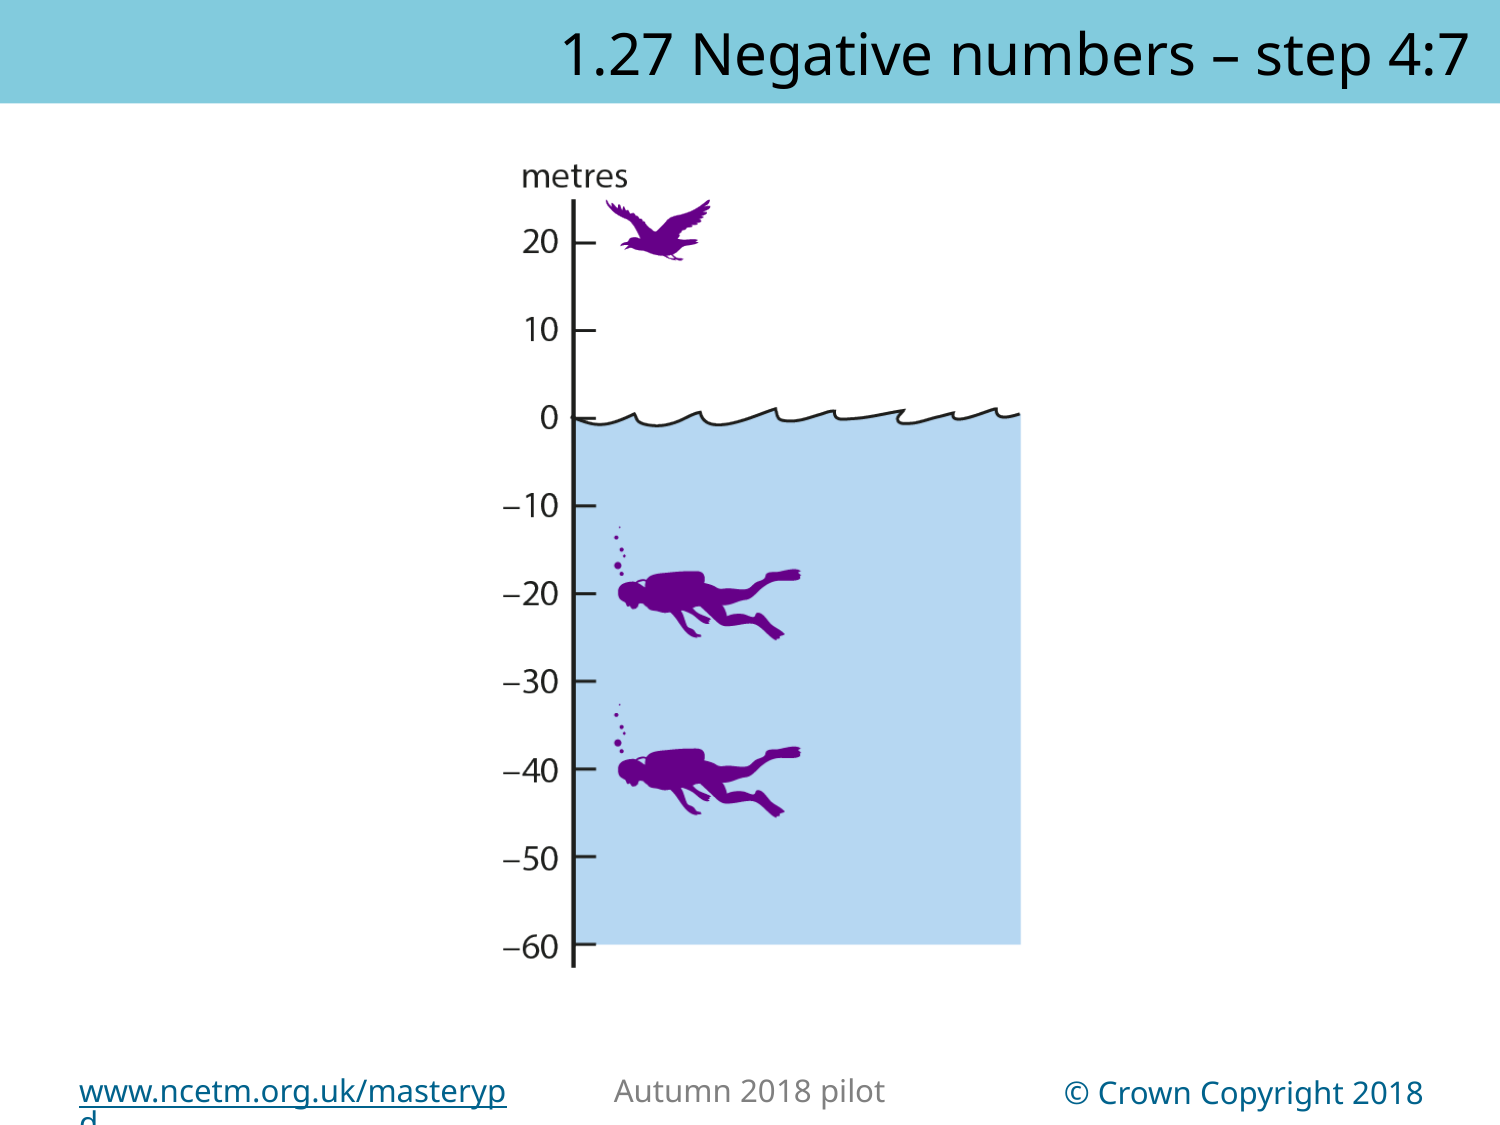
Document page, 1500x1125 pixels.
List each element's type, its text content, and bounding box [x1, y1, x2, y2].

picture [329, 156, 1171, 969]
list 1.27 Negative numbers – step 4:7 [0, 0, 1500, 104]
